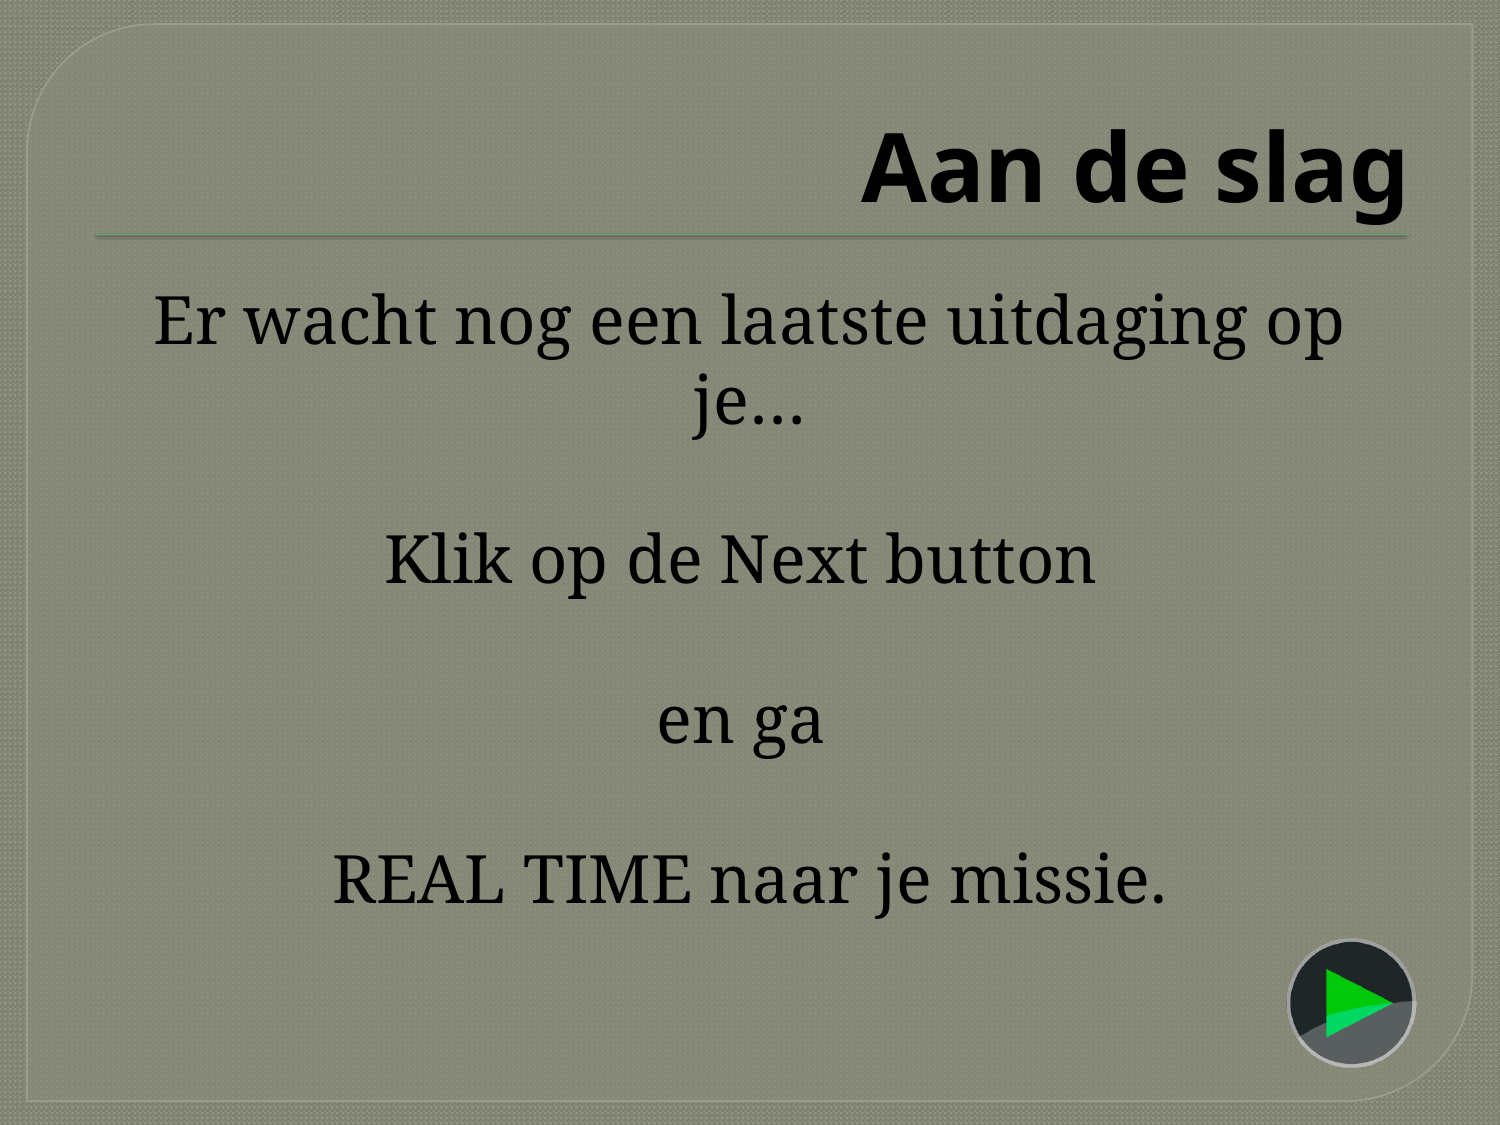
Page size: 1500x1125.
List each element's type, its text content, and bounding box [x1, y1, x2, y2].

title Aan de slag [75, 41, 1425, 230]
picture [1269, 920, 1434, 1085]
list Er wacht nog een laatste uitdaging op je… Klik op de Next button en ga REAL TIME naar je missie. [75, 270, 1425, 1013]
